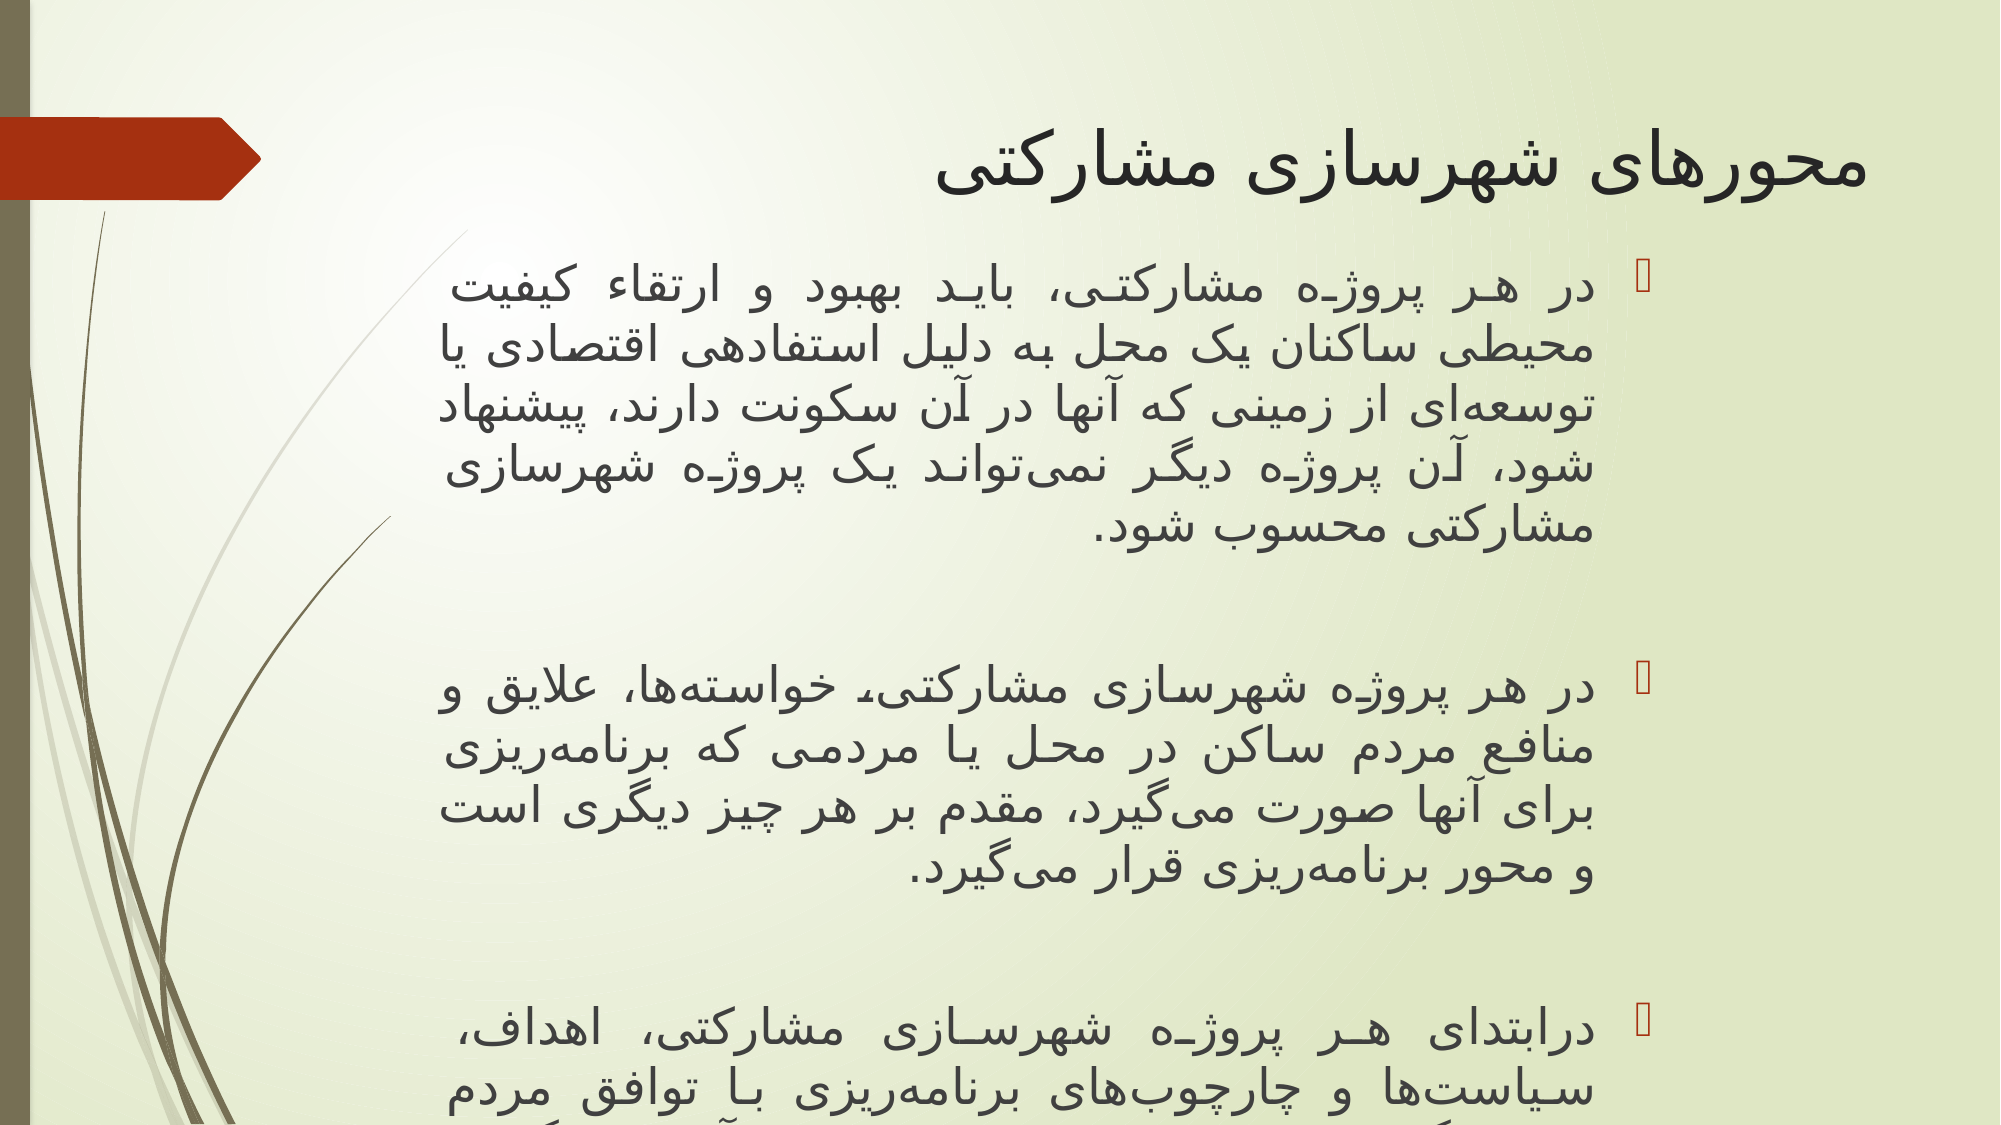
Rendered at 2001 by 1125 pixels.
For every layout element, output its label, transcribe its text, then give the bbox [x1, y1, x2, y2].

title محورهای شهرسازی مشارکتی [425, 102, 1888, 313]
list در هر پروژه مشارکتی، باید بهبود و ارتقاء کیفیت محیطی ساکنان یک محل به دلیل استفادهی اقتصادی یا توسعه‌ای از زمینی که آنها در آن سکونت دارند، پیشنهاد شود، آن پروژه دیگر نمی‌تواند یک پروژه شهرسازی مشارکتی محسوب شود. در هر پروژه شهرسازی مشارکتی، خواسته‌ها، علایق و منافع مردم ساکن در محل یا مردمی که برنامه‌ریزی برای آنها صورت می‌گیرد، مقدم بر هر چیز دیگری است و محور برنامه‌ریزی قرار می‌گیرد. درابتدای هر پروژه شهرسازی مشارکتی، اهداف، سیاست‌ها و چارچوب‌های برنامه‌ریزی با توافق مردم تعیین گردیده و سپس کار برنامه‌ریزی آغاز می‌گردد. (سعیدی رضوانی،1385) [421, 243, 1668, 864]
